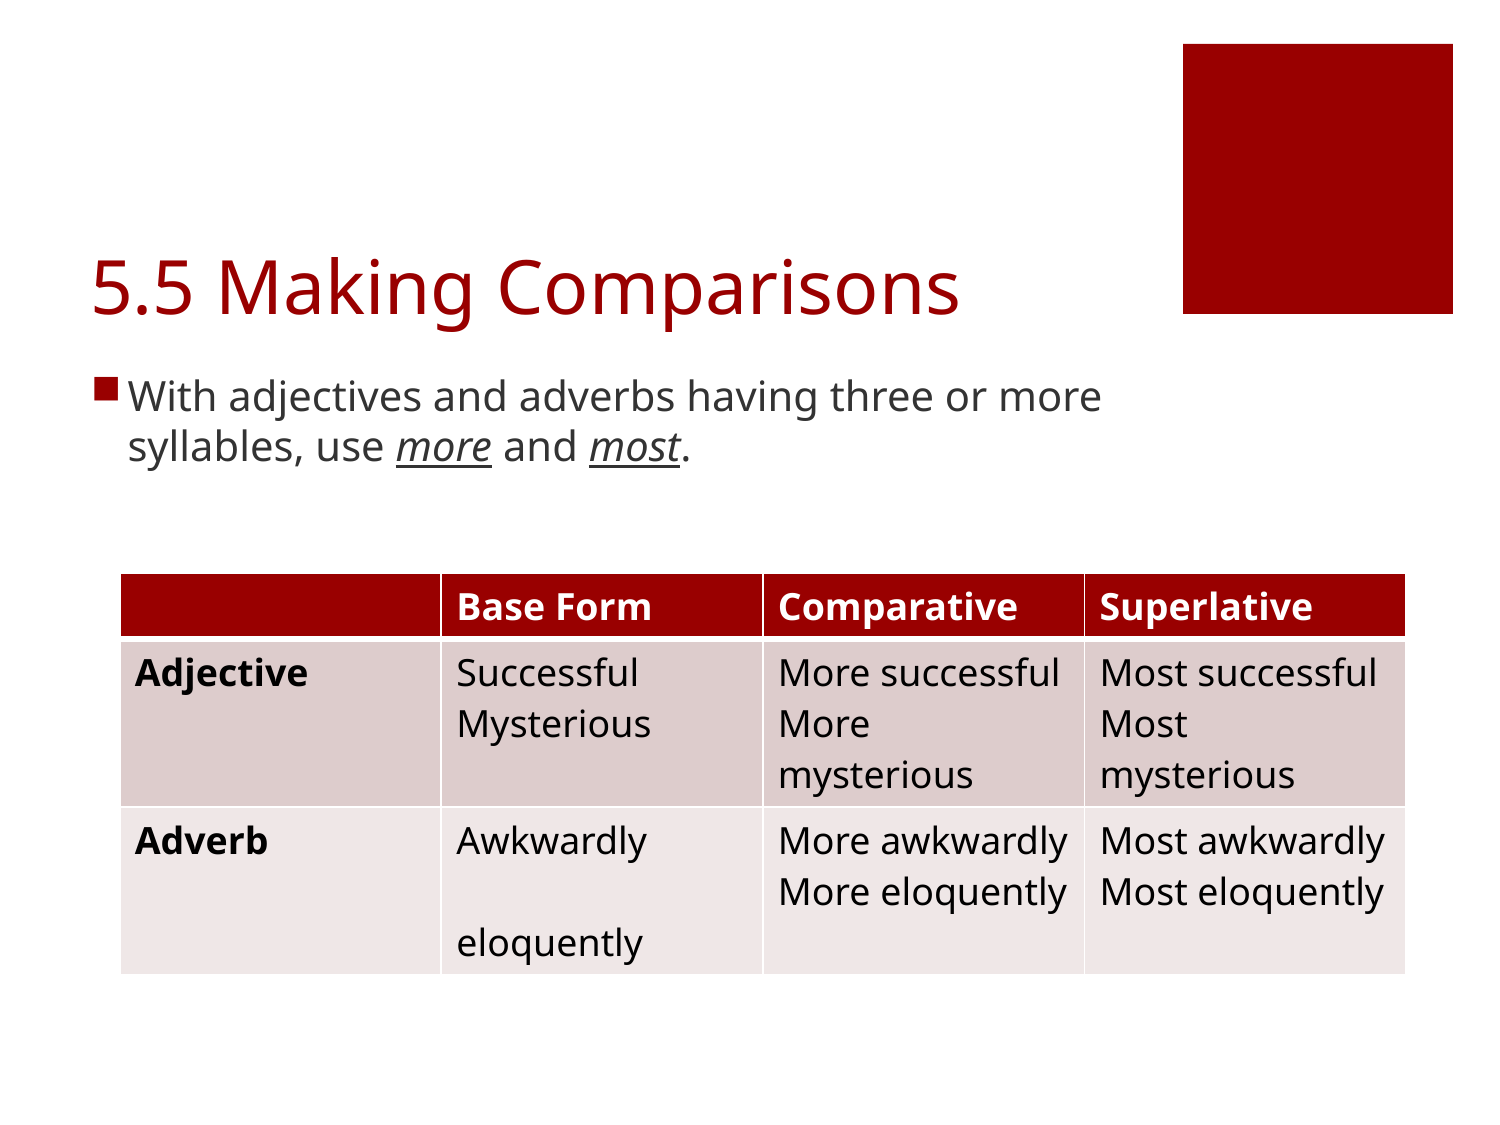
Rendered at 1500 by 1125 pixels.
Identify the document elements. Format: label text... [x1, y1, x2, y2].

table_cell Most successful Most mysterious [1085, 642, 1405, 806]
table_header Comparative [764, 574, 1084, 636]
title 5.5 Making Comparisons [75, 149, 1143, 338]
table_header Base Form [442, 574, 762, 636]
table_cell More successful More mysterious [764, 642, 1084, 806]
table_cell More awkwardly More eloquently [764, 808, 1084, 974]
table_cell Adjective [121, 642, 440, 806]
table_cell Most awkwardly Most eloquently [1085, 808, 1405, 974]
table_header Superlative [1085, 574, 1405, 636]
table_cell Adverb [121, 808, 440, 974]
table_header [121, 574, 440, 636]
table_cell Successful Mysterious [442, 642, 762, 806]
table_cell Awkwardly eloquently [442, 808, 762, 974]
list With adjectives and adverbs having three or more syllables, use more and most. [75, 362, 1143, 1005]
